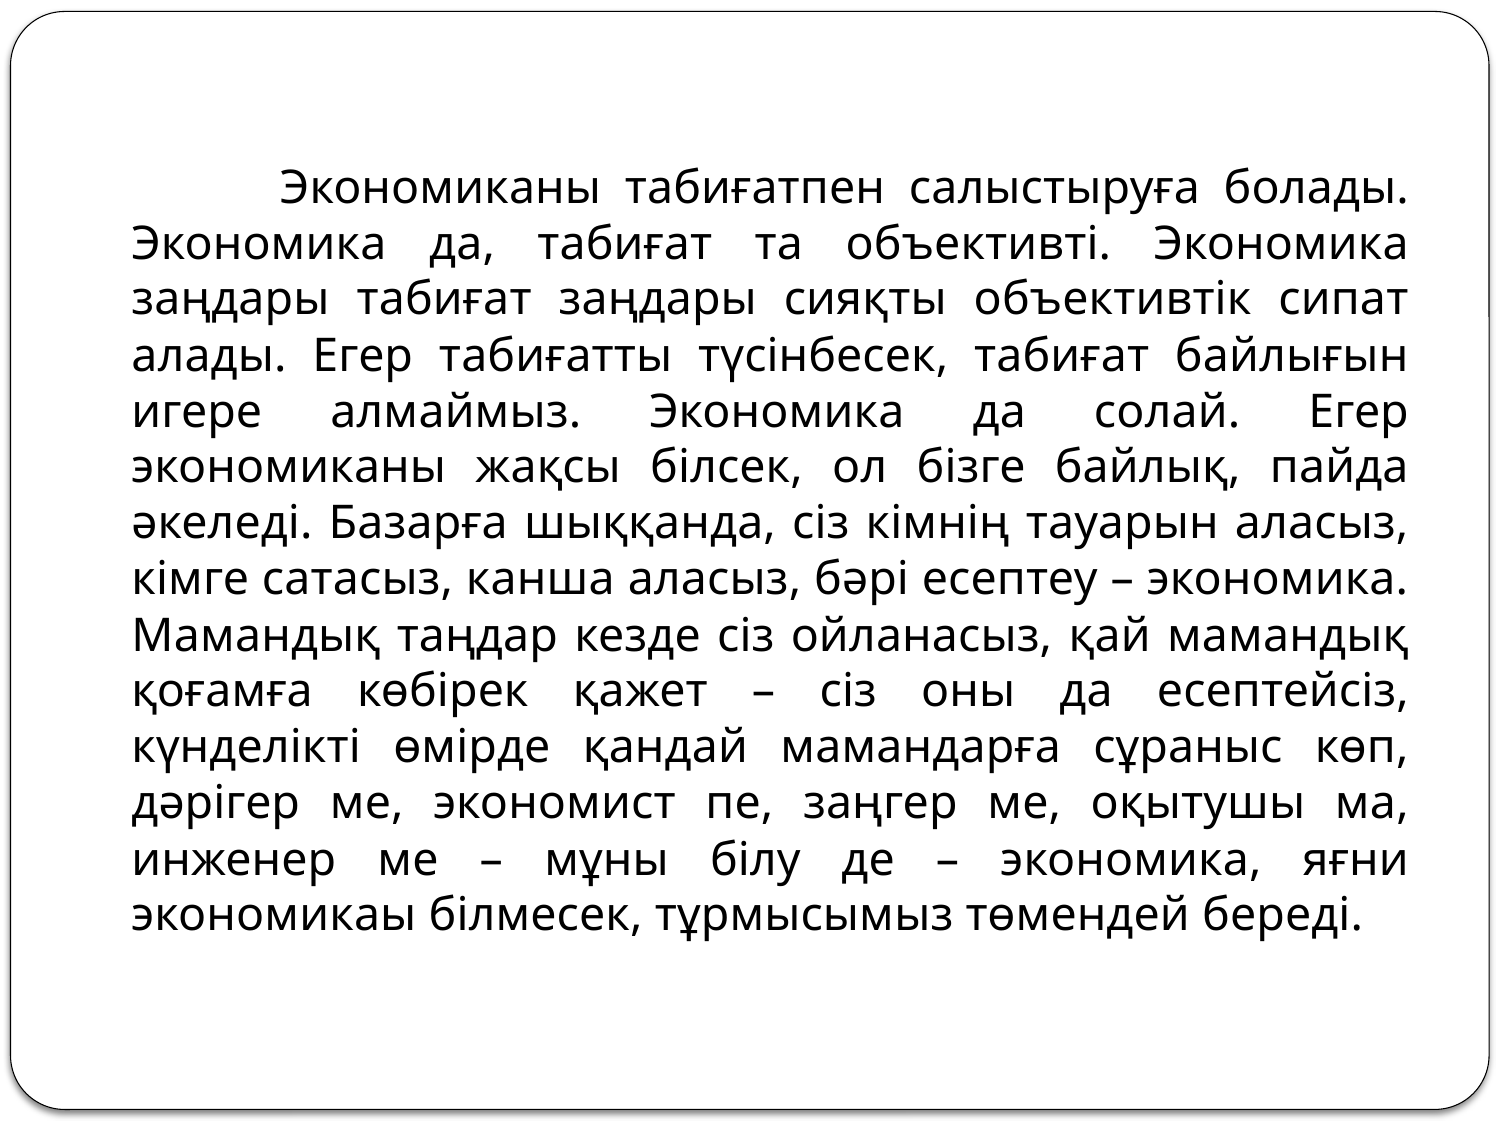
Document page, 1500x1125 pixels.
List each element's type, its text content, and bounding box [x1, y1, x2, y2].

list Экономиканы табиғатпен салыстыруға болады. Экономика да, табиғат та объективті. Экономика заңдары табиғат заңдары сияқты объективтік сипат алады. Егер табиғатты түсінбесек, табиғат байлығын игере алмаймыз. Экономика да солай. Егер экономиканы жақсы білсек, ол бізге байлық, пайда әкеледі. Базарға шыққанда, сіз кімнің тауарын аласыз, кімге сатасыз, канша аласыз, бәрі есептеу – экономика. Мамандық таңдар кезде сіз ойланасыз, қай мамандық қоғамға көбірек қажет – сіз оны да есептейсіз, күнделікті өмірде қандай мамандарға сұраныс көп, дәрігер ме, экономист пе, заңгер ме, оқытушы ма, инженер ме – мұны білу де – экономика, яғни экономикаы білмесек, тұрмысымыз төмендей береді. [75, 149, 1425, 1005]
